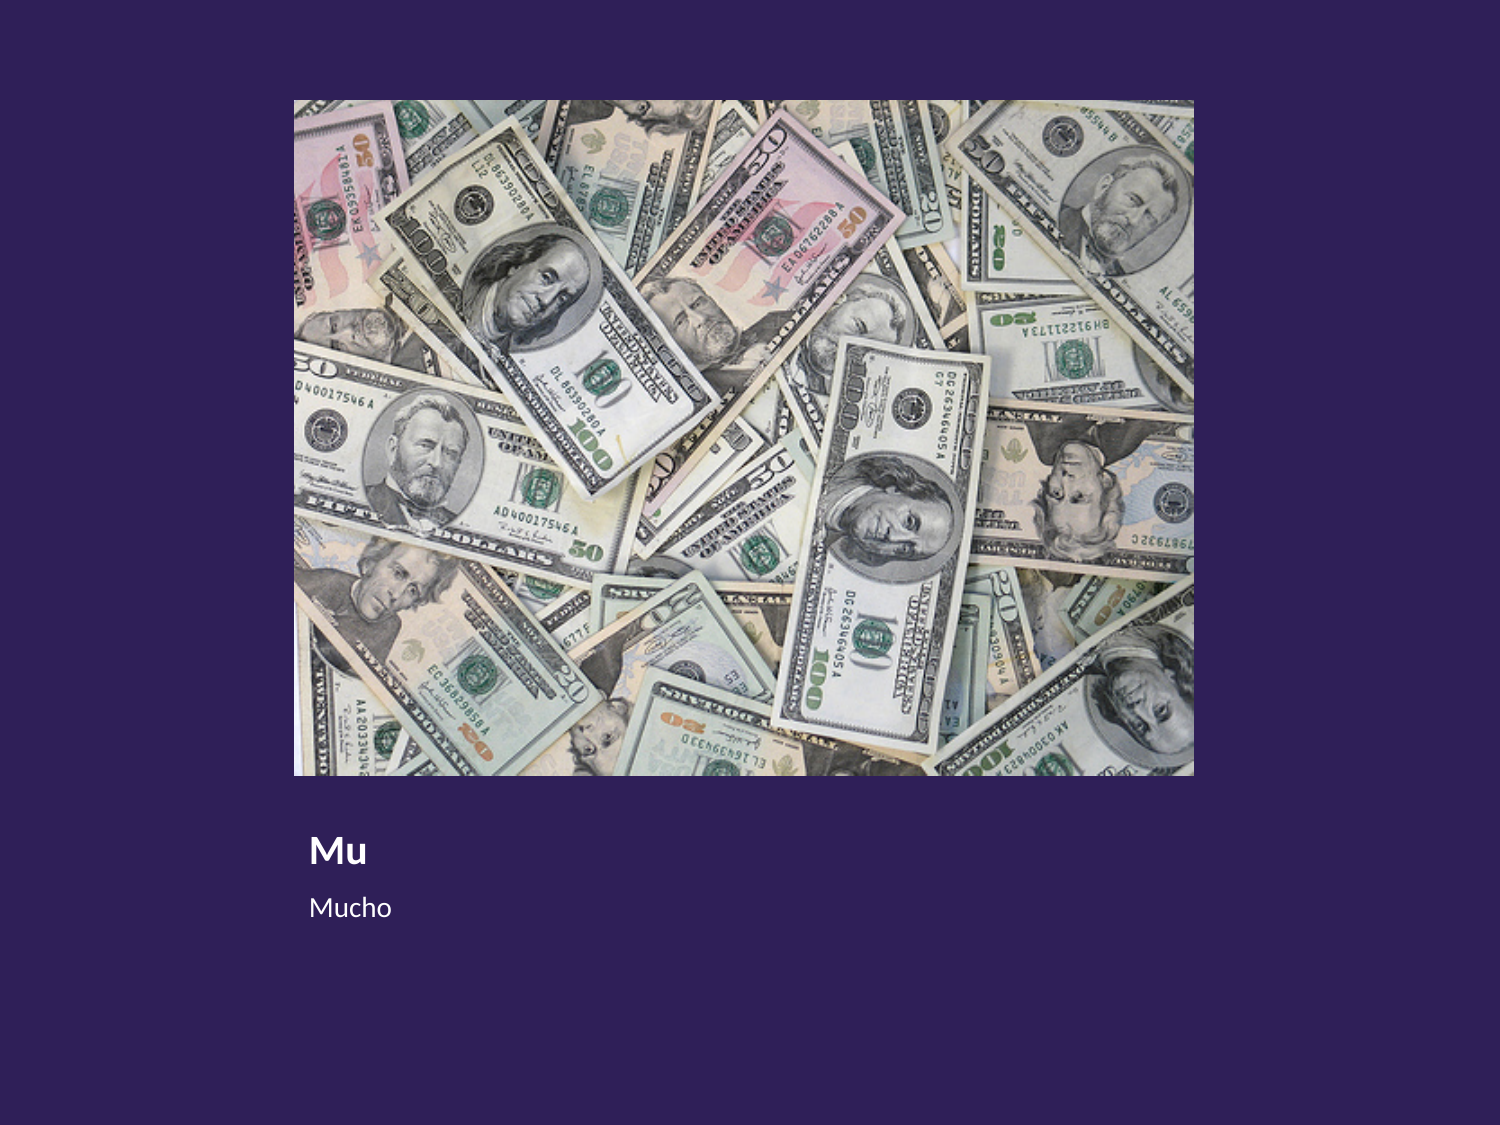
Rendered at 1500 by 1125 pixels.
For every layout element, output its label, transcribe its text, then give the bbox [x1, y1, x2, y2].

list Mucho [294, 880, 1194, 1013]
picture [293, 100, 1195, 776]
title Mu [294, 787, 1194, 880]
